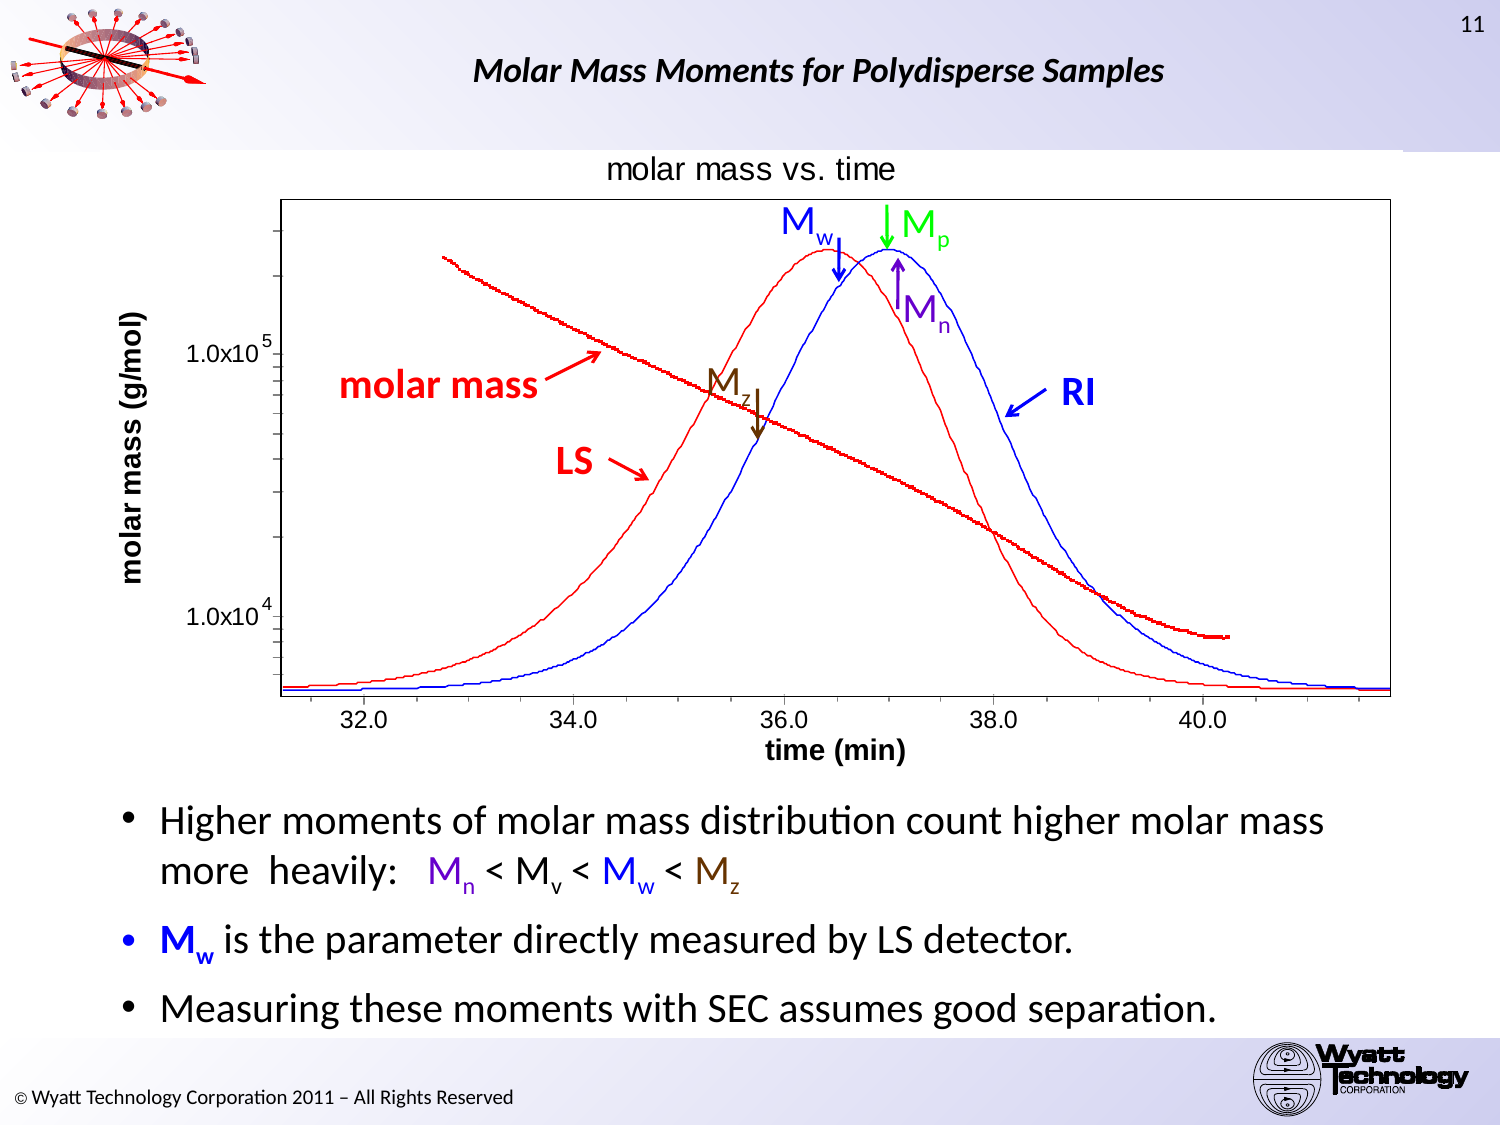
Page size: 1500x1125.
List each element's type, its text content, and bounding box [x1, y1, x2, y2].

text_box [762, 185, 851, 283]
title Molar Mass Moments for Polydisperse Samples [197, 39, 1440, 99]
text_box Higher moments of molar mass distribution count higher molar mass more heavily: Mn < Mv < Mw < Mz Mw is the parameter directly measured by LS detector. Measuring these moments with SEC assumes good separation. [106, 784, 1414, 1039]
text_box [99, 149, 1404, 775]
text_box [885, 257, 968, 340]
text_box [884, 188, 967, 255]
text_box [689, 346, 768, 441]
